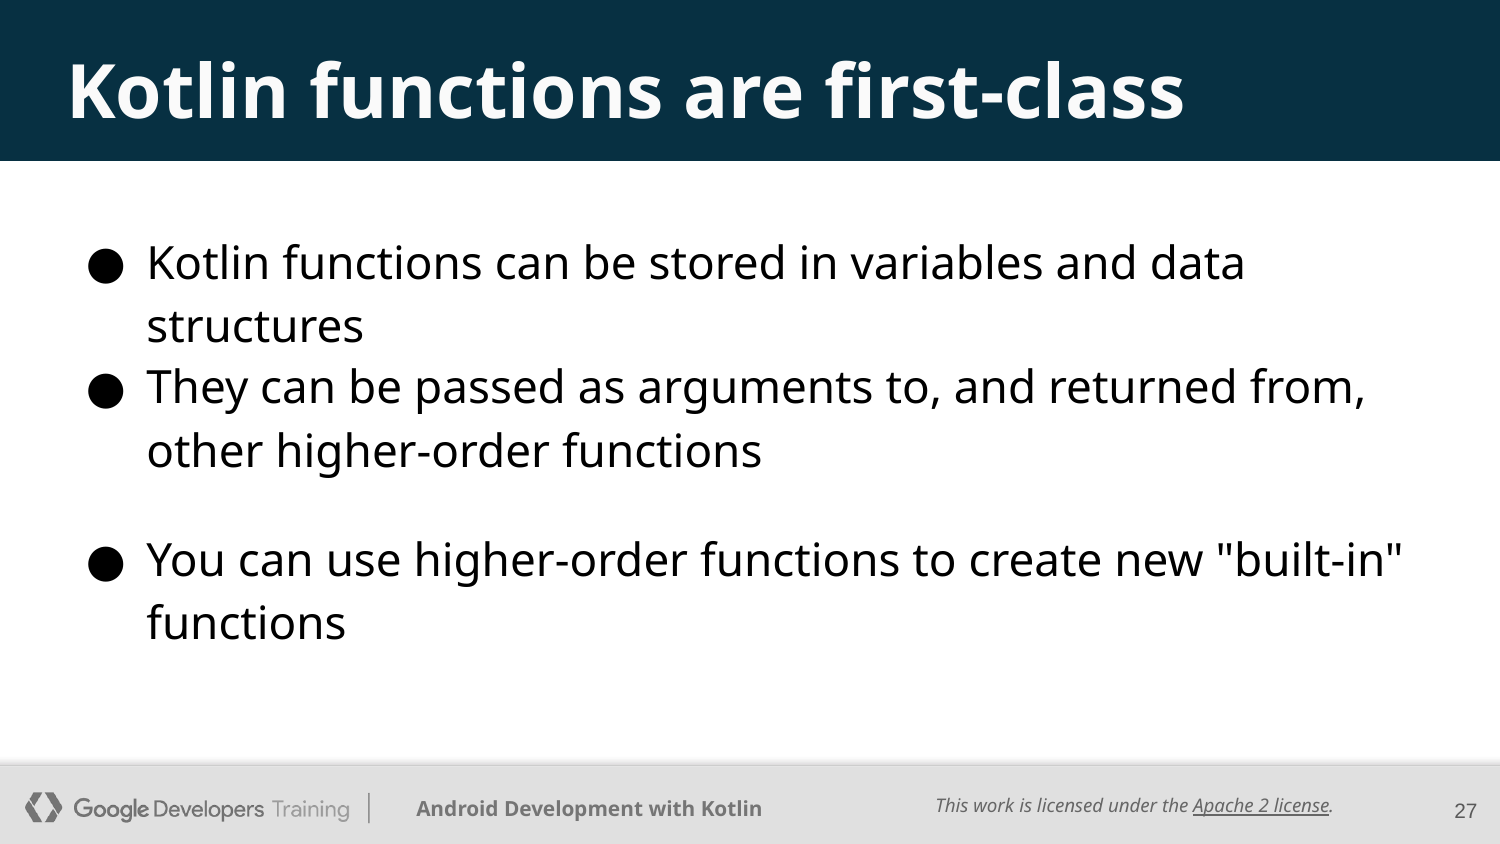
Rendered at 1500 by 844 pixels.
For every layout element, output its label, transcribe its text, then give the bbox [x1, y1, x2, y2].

slide_number ‹#› [1402, 777, 1493, 842]
picture [0, 161, 1500, 844]
text_box Kotlin functions can be stored in variables and data structures [56, 210, 1444, 334]
text_box They can be passed as arguments to, and returned from, other higher-order functions [56, 334, 1444, 468]
text_box You can use higher-order functions to create new "built-in" functions [56, 507, 1444, 641]
title Kotlin functions are first-class [51, 28, 1449, 122]
